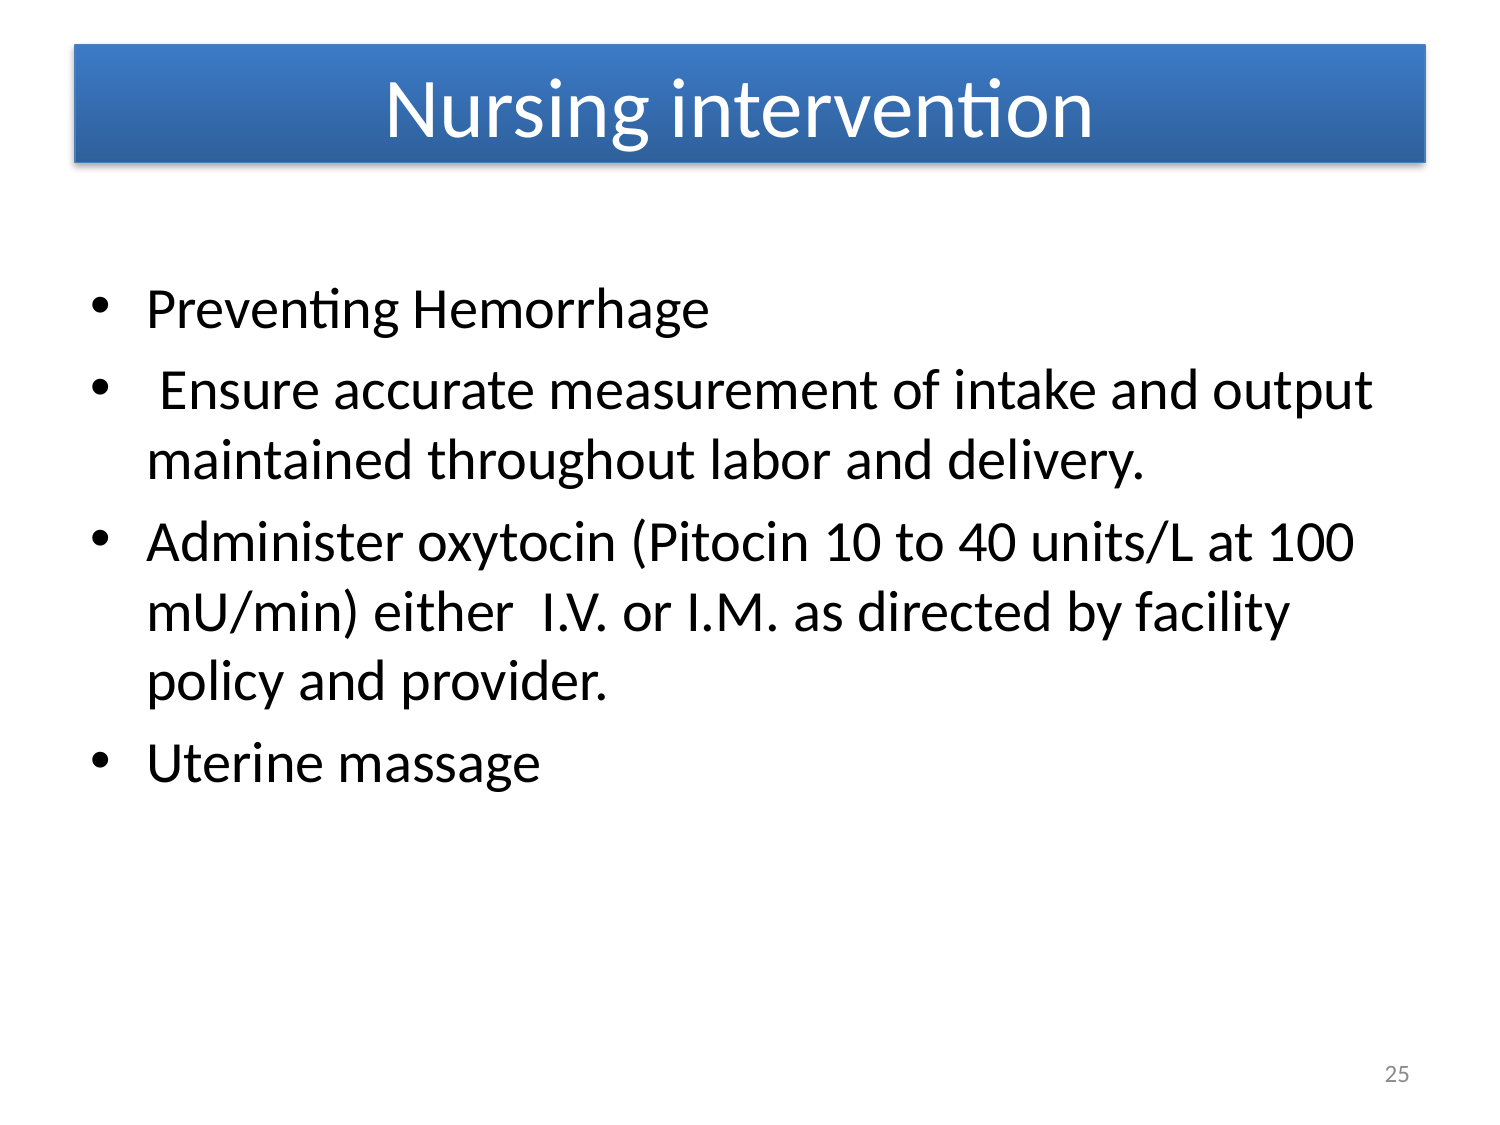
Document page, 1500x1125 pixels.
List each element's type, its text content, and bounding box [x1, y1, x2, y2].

slide_number 25 [1074, 1042, 1425, 1103]
list Preventing Hemorrhage Ensure accurate measurement of intake and output maintained throughout labor and delivery. Administer oxytocin (Pitocin 10 to 40 units/L at 100 mU/min) either I.V. or I.M. as directed by facility policy and provider. Uterine massage [75, 262, 1425, 1005]
title Nursing intervention [74, 44, 1426, 163]
